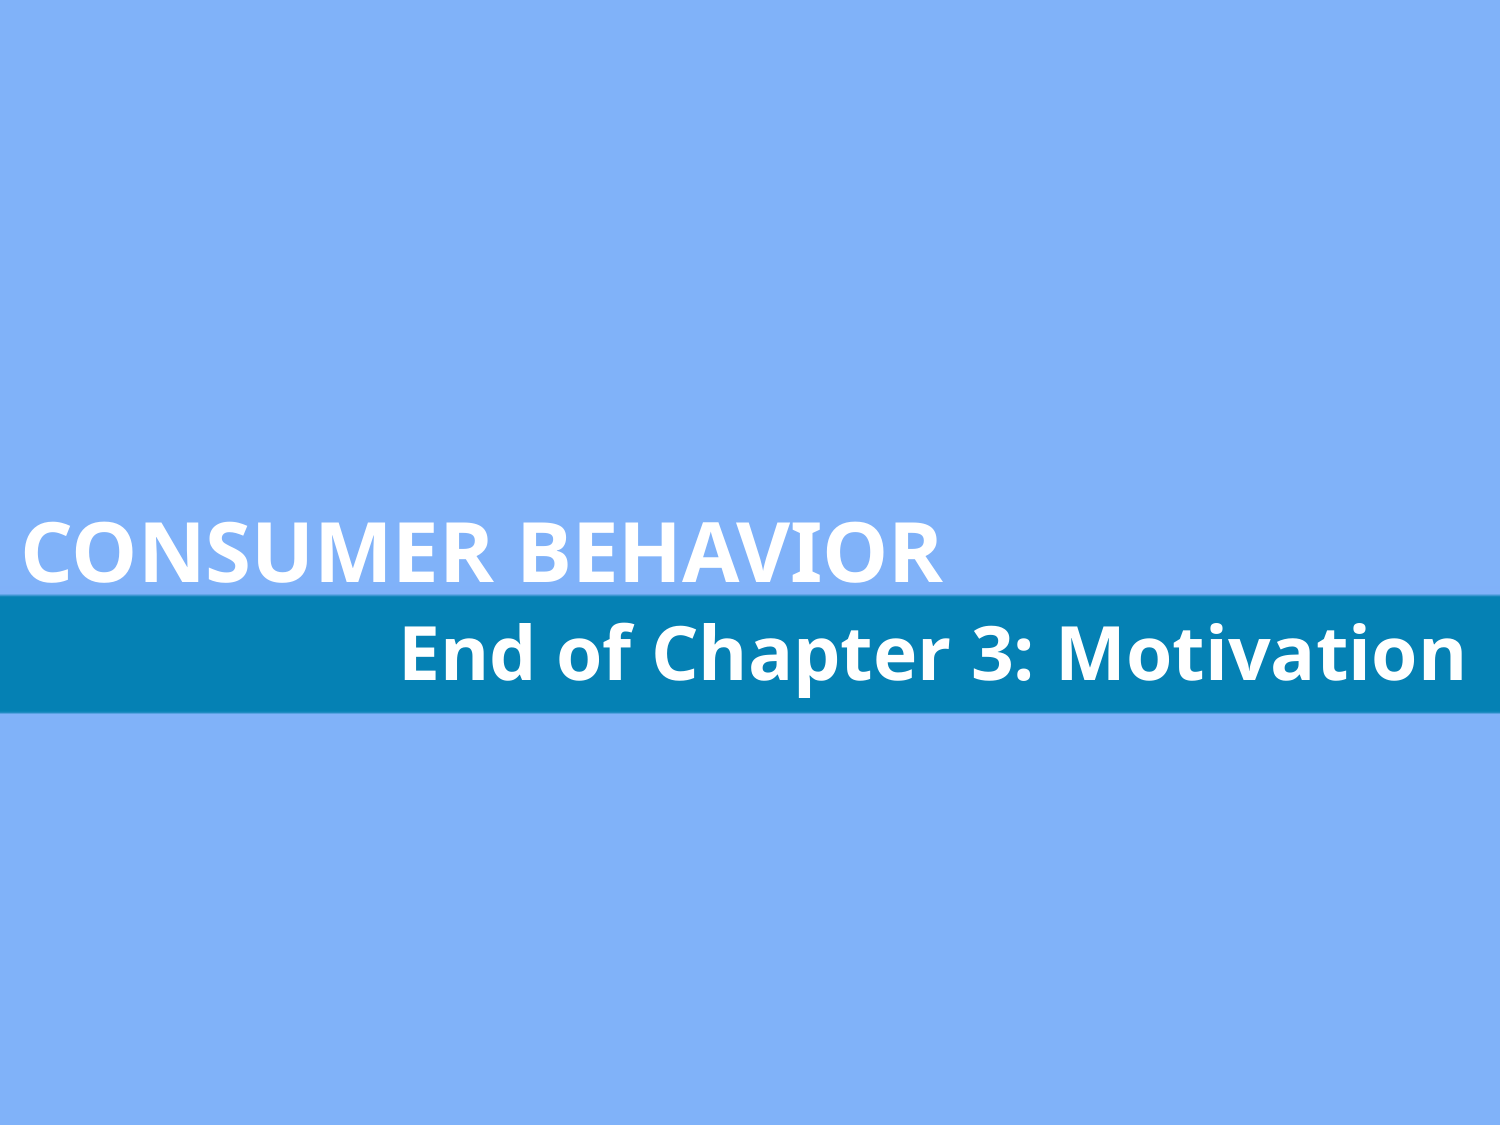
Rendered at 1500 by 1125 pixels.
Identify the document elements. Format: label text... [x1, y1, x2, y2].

text_box CONSUMER BEHAVIOR [5, 491, 1424, 592]
picture [0, 713, 1500, 1125]
picture [0, 0, 1500, 596]
text_box End of Chapter 3: Motivation [18, 597, 1483, 703]
